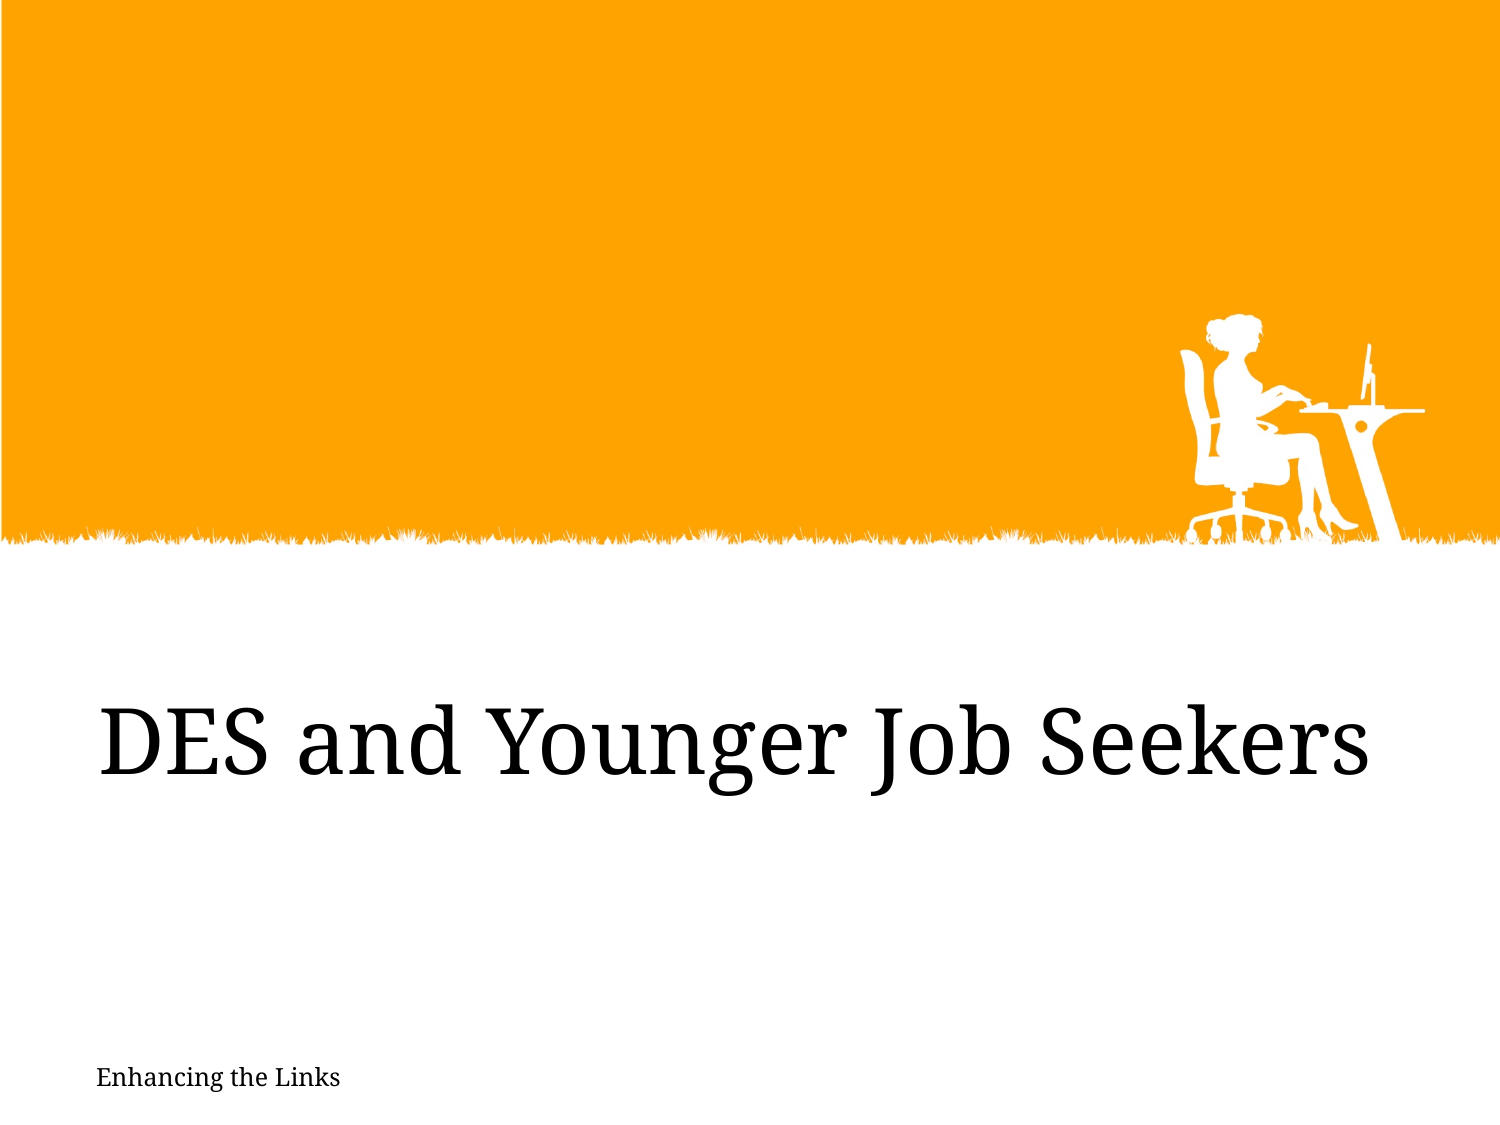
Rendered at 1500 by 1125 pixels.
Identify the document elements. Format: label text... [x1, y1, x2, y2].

footer Enhancing the Links [96, 1048, 1164, 1109]
title DES and Younger Job Seekers [95, 704, 1376, 882]
picture [0, 0, 1500, 1125]
